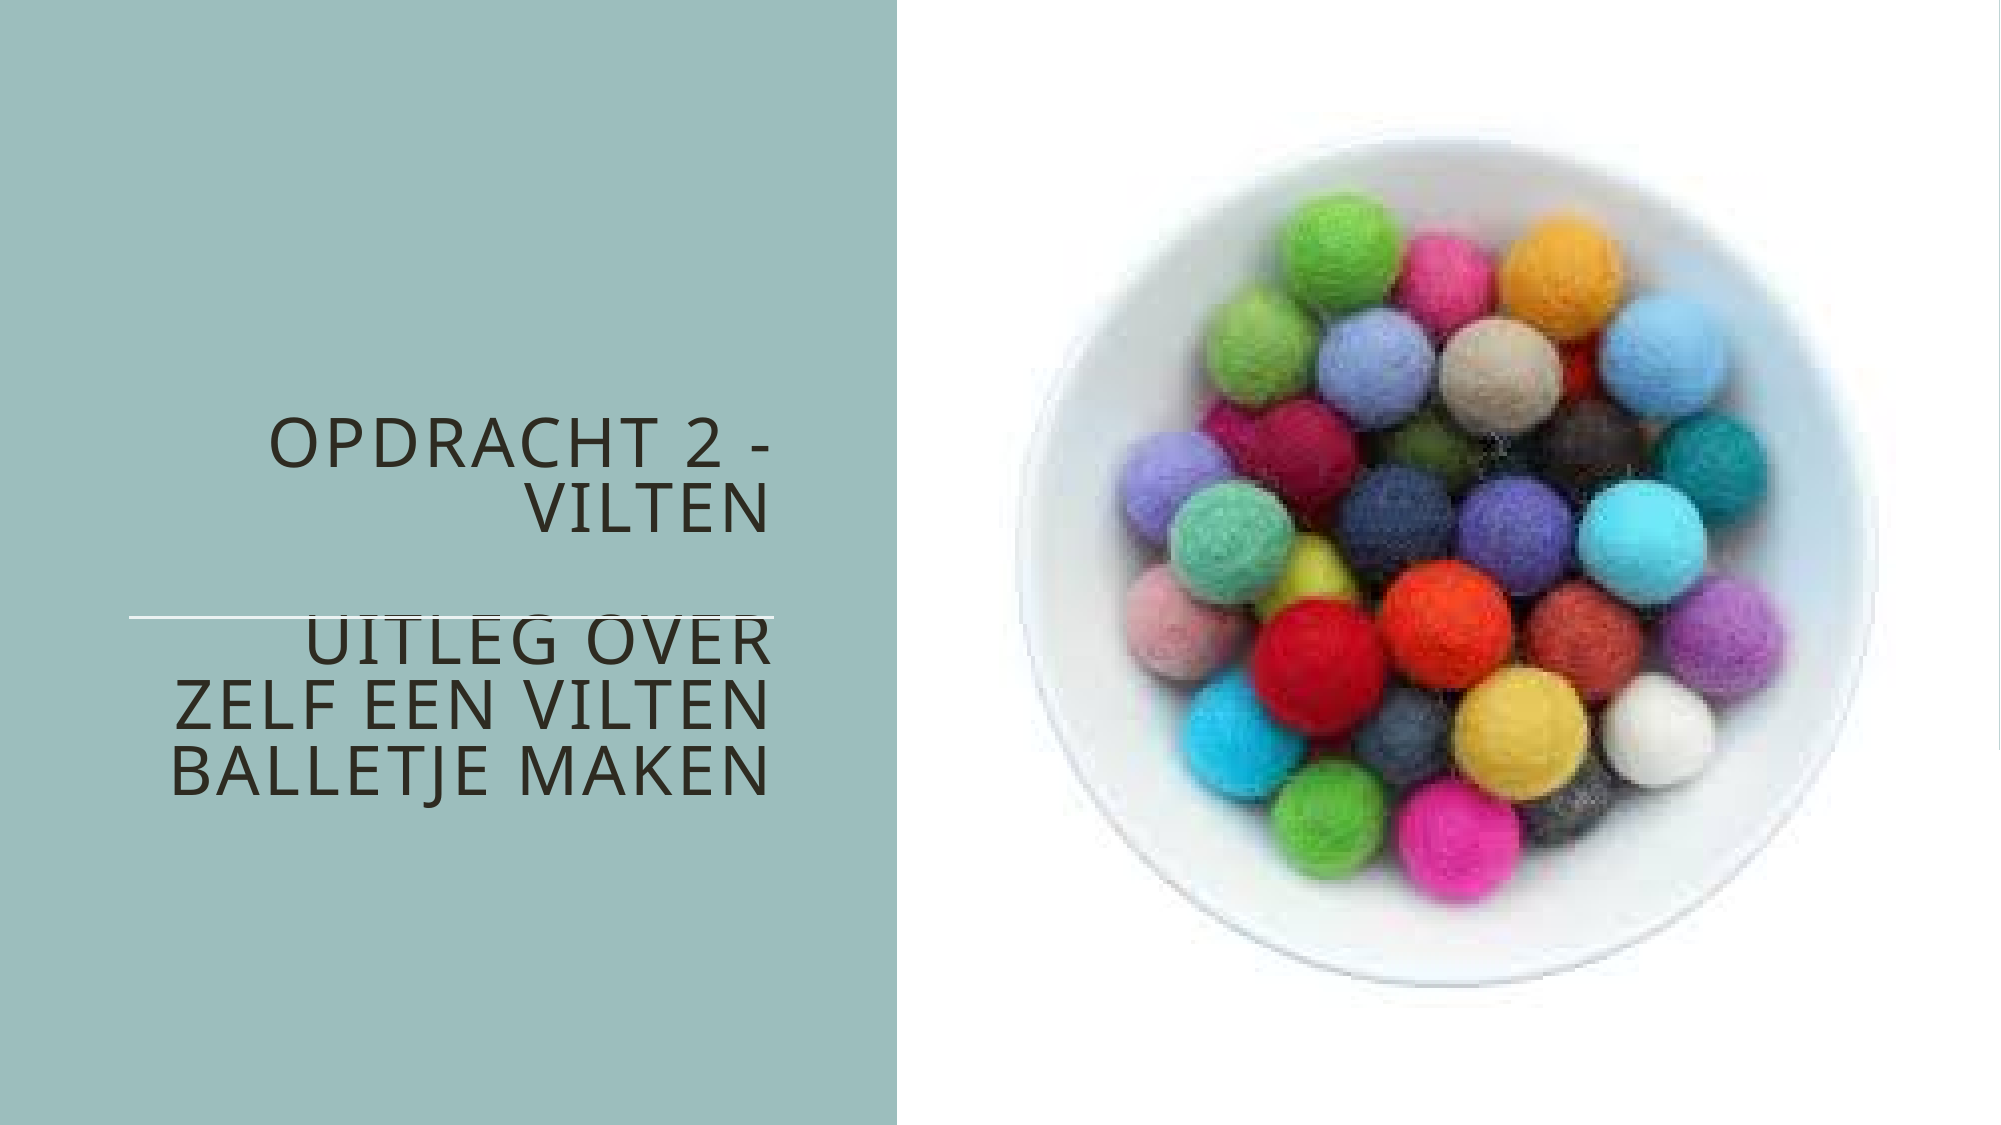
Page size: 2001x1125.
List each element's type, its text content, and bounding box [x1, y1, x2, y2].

title Opdracht 2 - Vilten uitleg over zelf een vilten balletje maken [100, 400, 792, 899]
text_box [0, 0, 898, 1125]
picture [999, 112, 1896, 1013]
text_box [898, 0, 2000, 1125]
